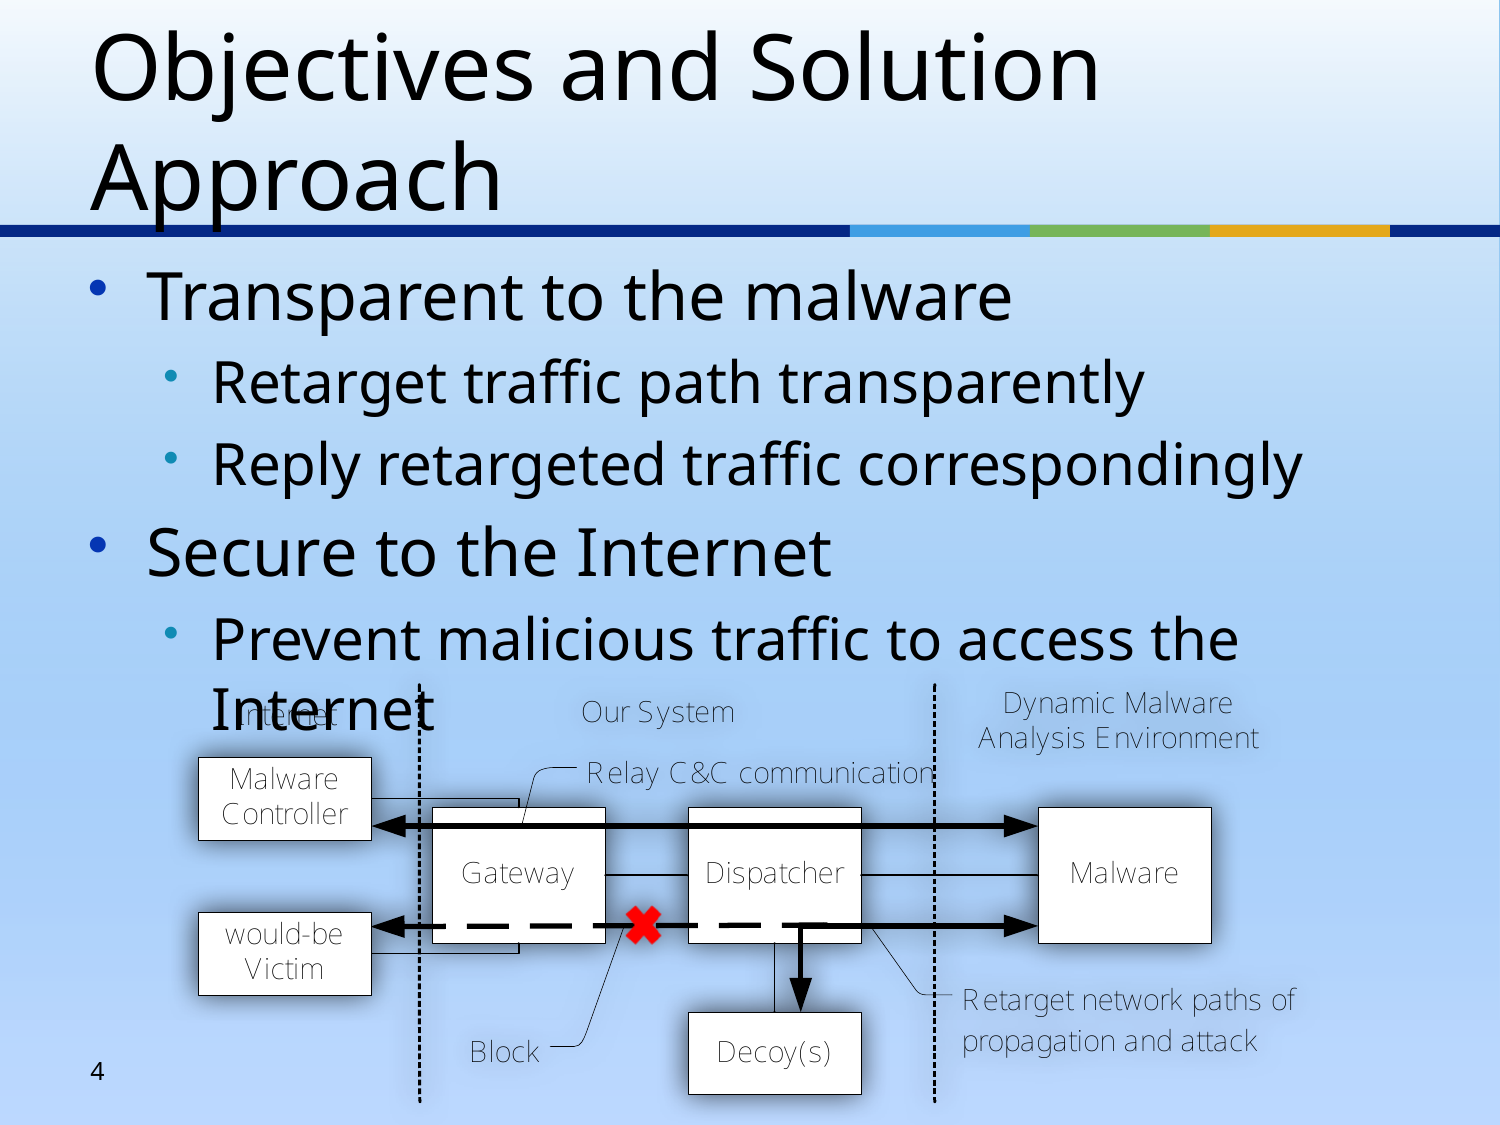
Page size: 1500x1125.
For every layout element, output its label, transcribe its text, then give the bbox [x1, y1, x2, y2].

slide_number 4 [75, 1042, 194, 1103]
title Objectives and Solution Approach [75, 24, 1425, 213]
picture [194, 680, 1308, 1107]
list Transparent to the malware Retarget traffic path transparently Reply retargeted traffic correspondingly Secure to the Internet Prevent malicious traffic to access the Internet [75, 246, 1425, 1005]
